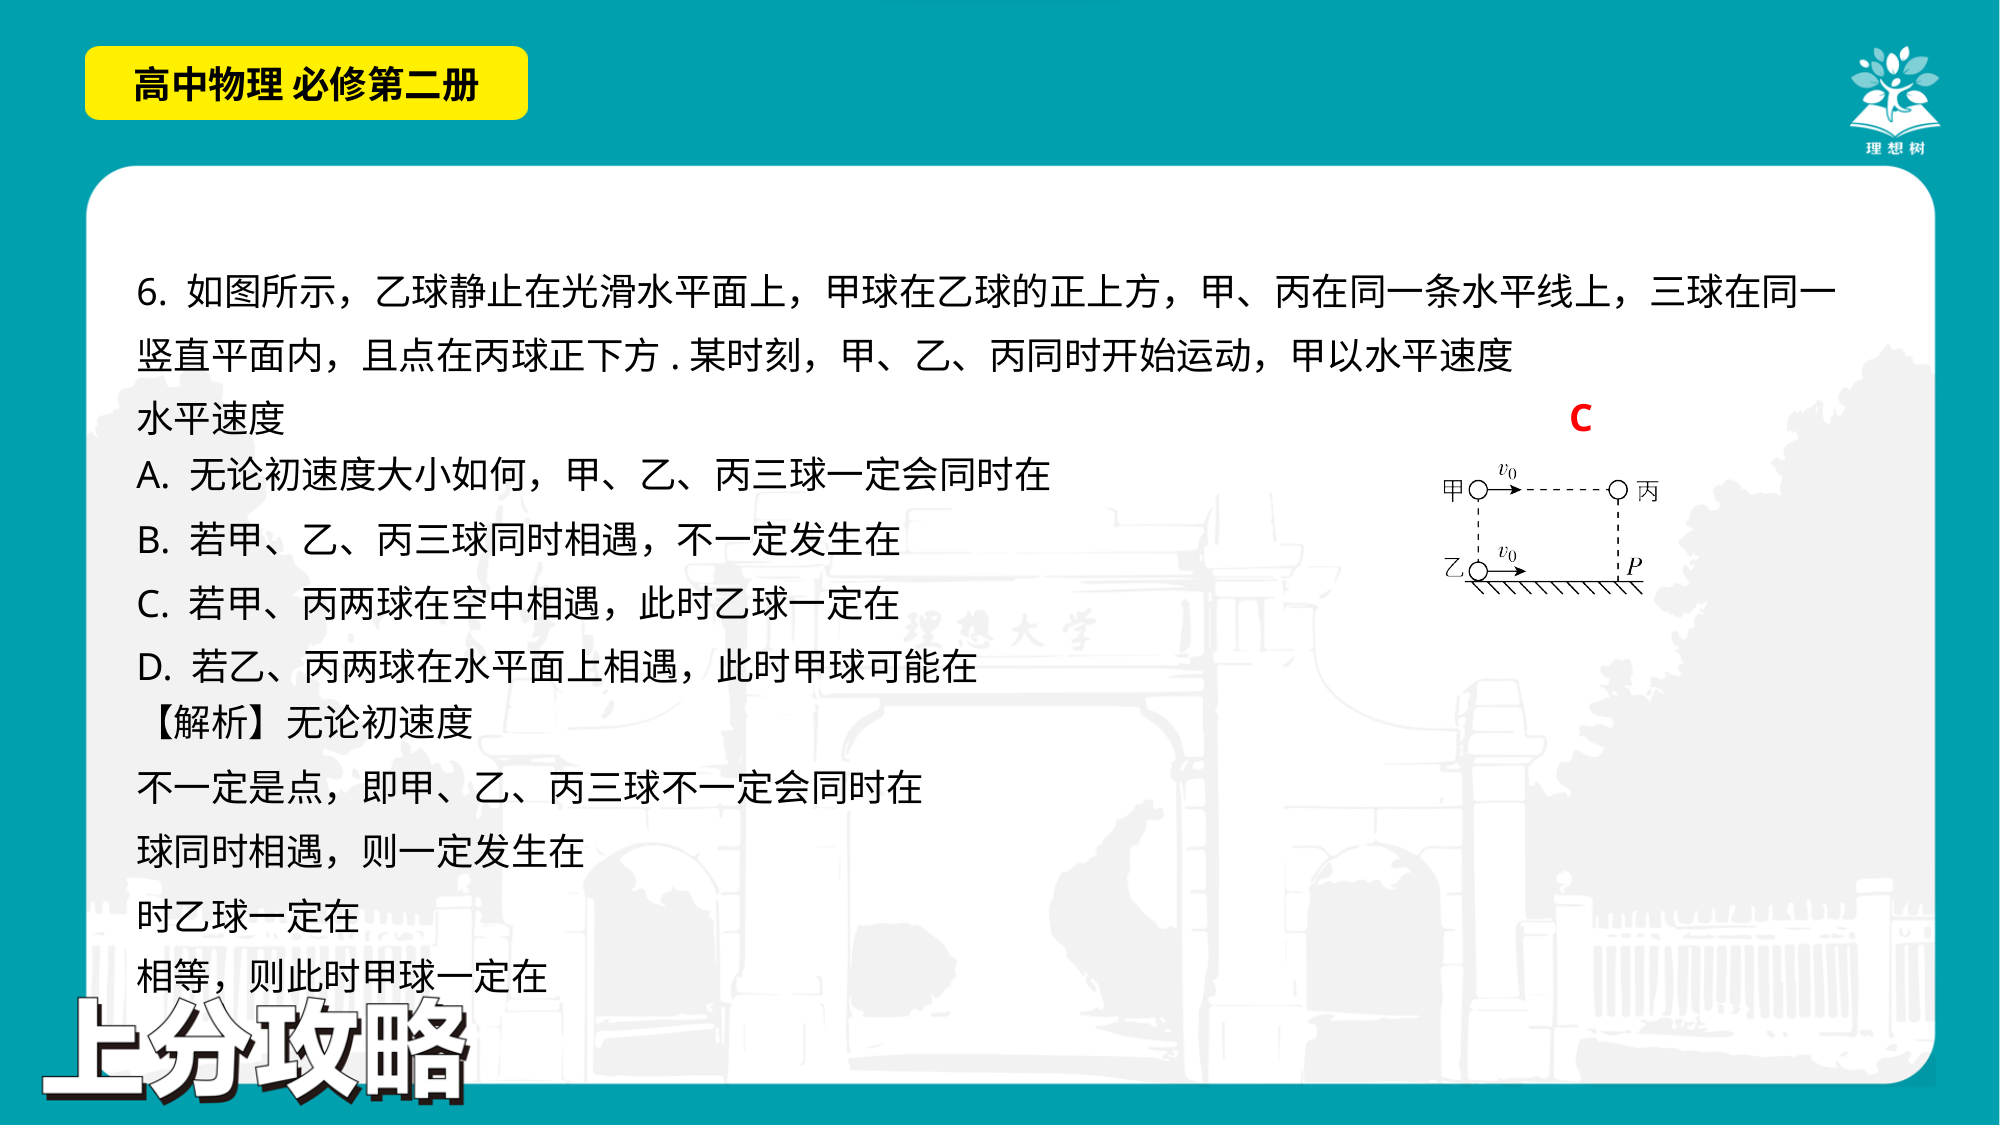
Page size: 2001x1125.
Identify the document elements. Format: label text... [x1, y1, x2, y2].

text_box C [1553, 376, 1609, 433]
picture [0, 0, 2000, 1125]
